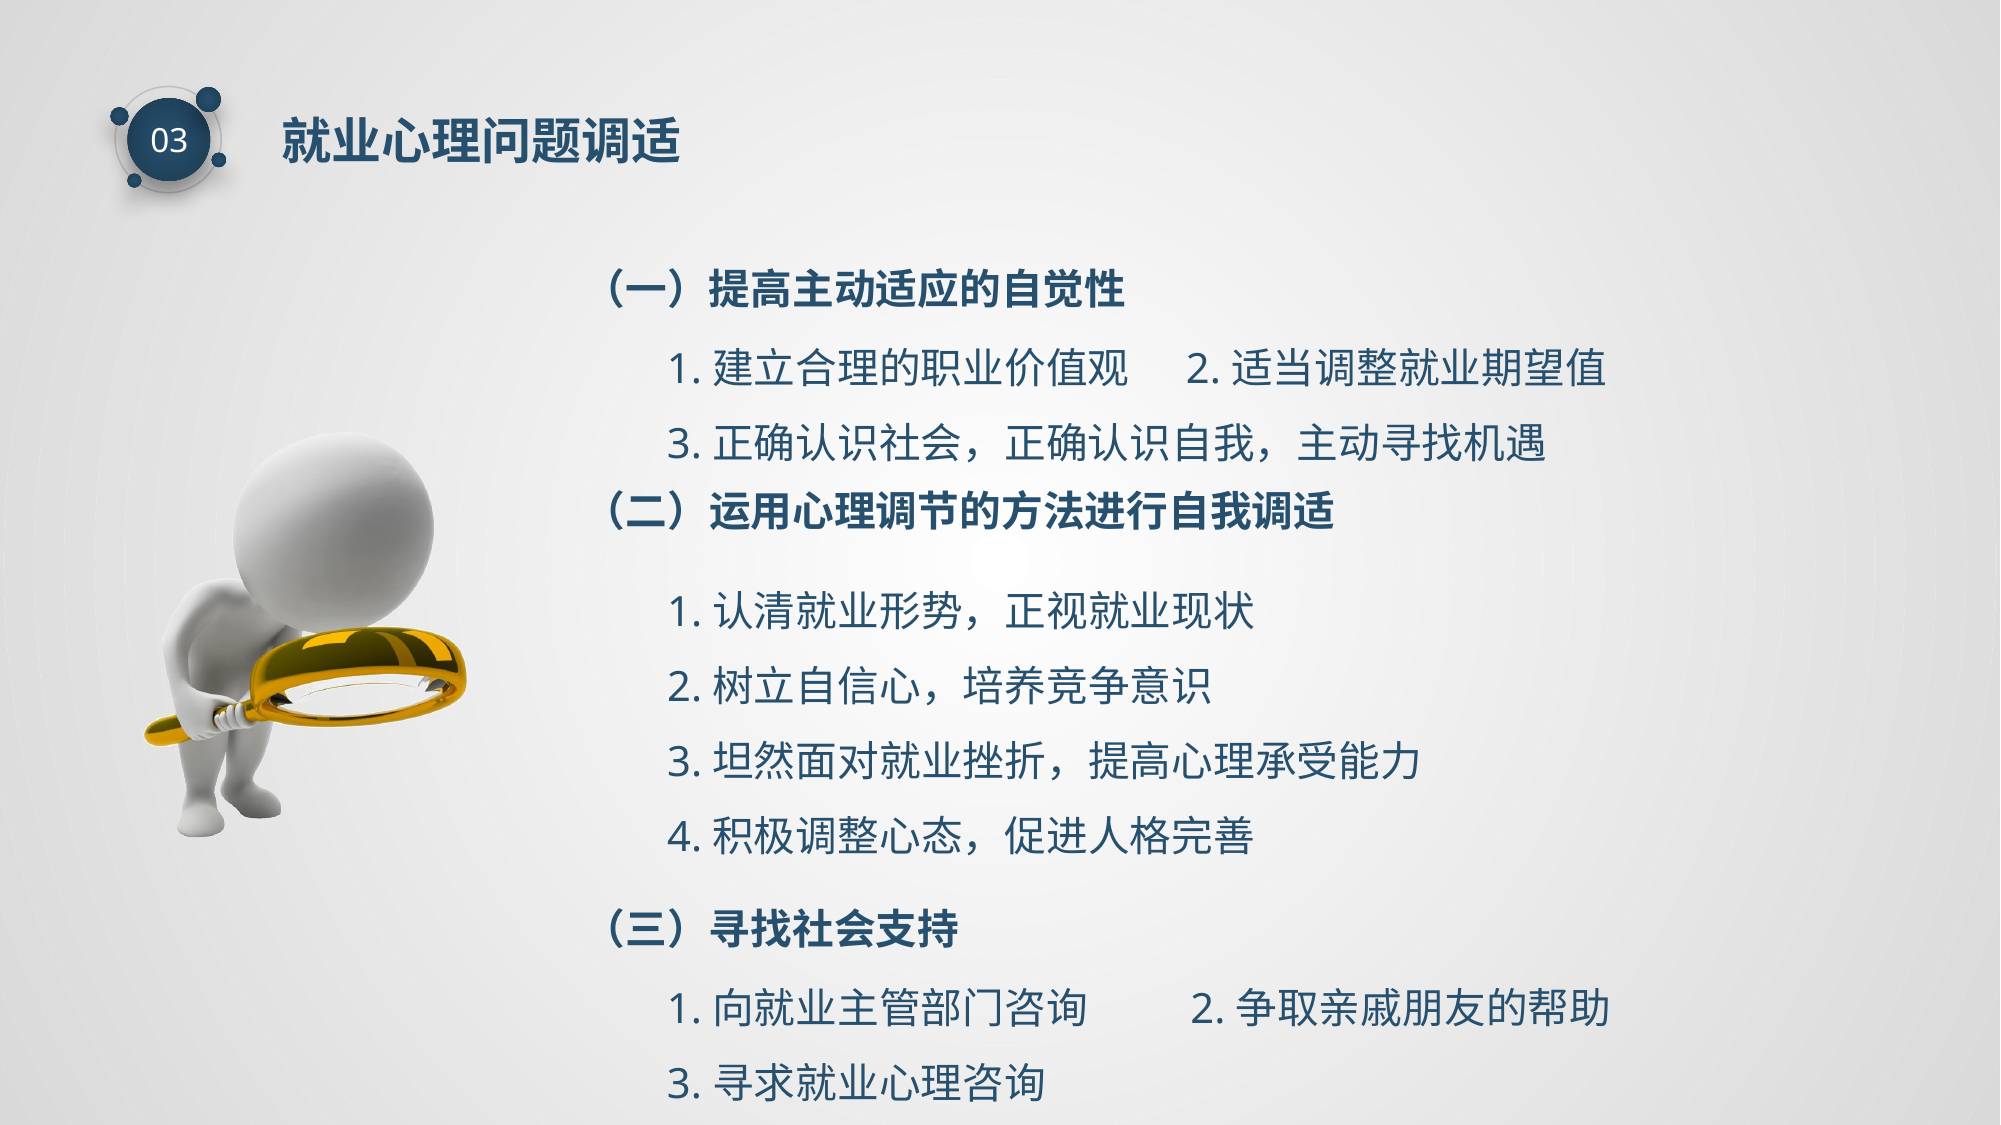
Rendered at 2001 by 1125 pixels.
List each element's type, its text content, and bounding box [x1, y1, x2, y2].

text_box （二）运用心理调节的方法进行自我调适 1.认清就业形势，正视就业现状 2.树立自信心，培养竞争意识 3.坦然面对就业挫折，提高心理承受能力 4.积极调整心态，促进人格完善 [569, 477, 1878, 867]
text_box （三）寻找社会支持 1.向就业主管部门咨询 2.争取亲戚朋友的帮助 3.寻求就业心理咨询 [568, 870, 1878, 1115]
text_box （一）提高主动适应的自觉性 1.建立合理的职业价值观 2.适当调整就业期望值 3.正确认识社会，正确认识自我，主动寻找机遇 [568, 230, 1878, 475]
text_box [110, 86, 226, 193]
text_box 就业心理问题调适 [266, 101, 697, 177]
picture [110, 338, 485, 929]
